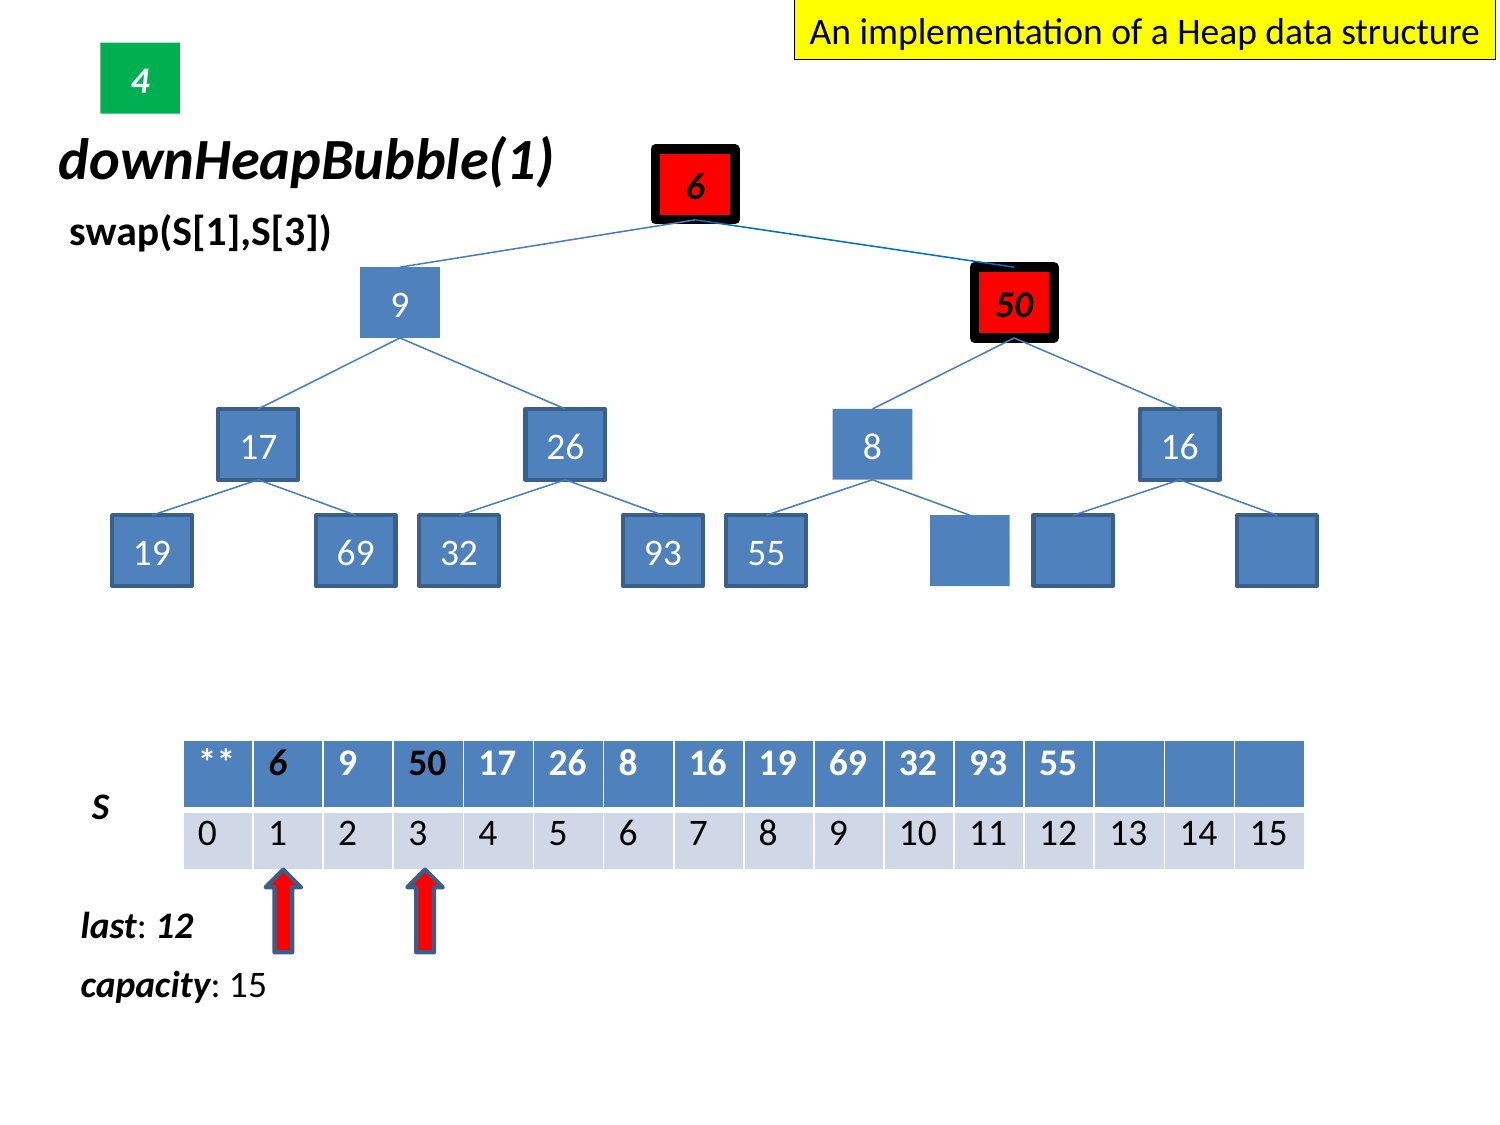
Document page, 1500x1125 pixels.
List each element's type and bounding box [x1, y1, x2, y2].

table_header [604, 741, 673, 807]
table_cell [254, 813, 322, 869]
table_header [745, 741, 813, 807]
text_box [44, 41, 1318, 587]
table_header [1235, 741, 1304, 807]
text_box [65, 867, 303, 1012]
table_cell [745, 813, 813, 869]
table_header [885, 741, 953, 807]
table_header [955, 741, 1023, 807]
table_cell [1025, 813, 1093, 869]
table_header [1025, 741, 1093, 807]
text_box [77, 775, 125, 835]
table_cell [1095, 813, 1164, 869]
table_header [815, 741, 883, 807]
table_header [464, 741, 533, 807]
table_cell [1235, 813, 1304, 869]
table_header [675, 741, 743, 807]
table_cell [675, 813, 743, 869]
table_header [394, 741, 463, 807]
table_header [1095, 741, 1164, 807]
table_cell [324, 813, 392, 869]
table_cell [1165, 813, 1234, 869]
table_header [254, 741, 322, 807]
table_cell [815, 813, 883, 869]
text_box [405, 867, 445, 955]
table_cell [464, 813, 533, 869]
table_cell [184, 813, 252, 869]
table_header [534, 741, 603, 807]
table_cell [885, 813, 953, 869]
table_cell [394, 813, 463, 869]
table_header [324, 741, 392, 807]
text_box [794, 0, 1496, 60]
table_header [1165, 741, 1234, 807]
table_cell [604, 813, 673, 869]
table_cell [534, 813, 603, 869]
table_header [184, 741, 252, 807]
table_cell [955, 813, 1023, 869]
